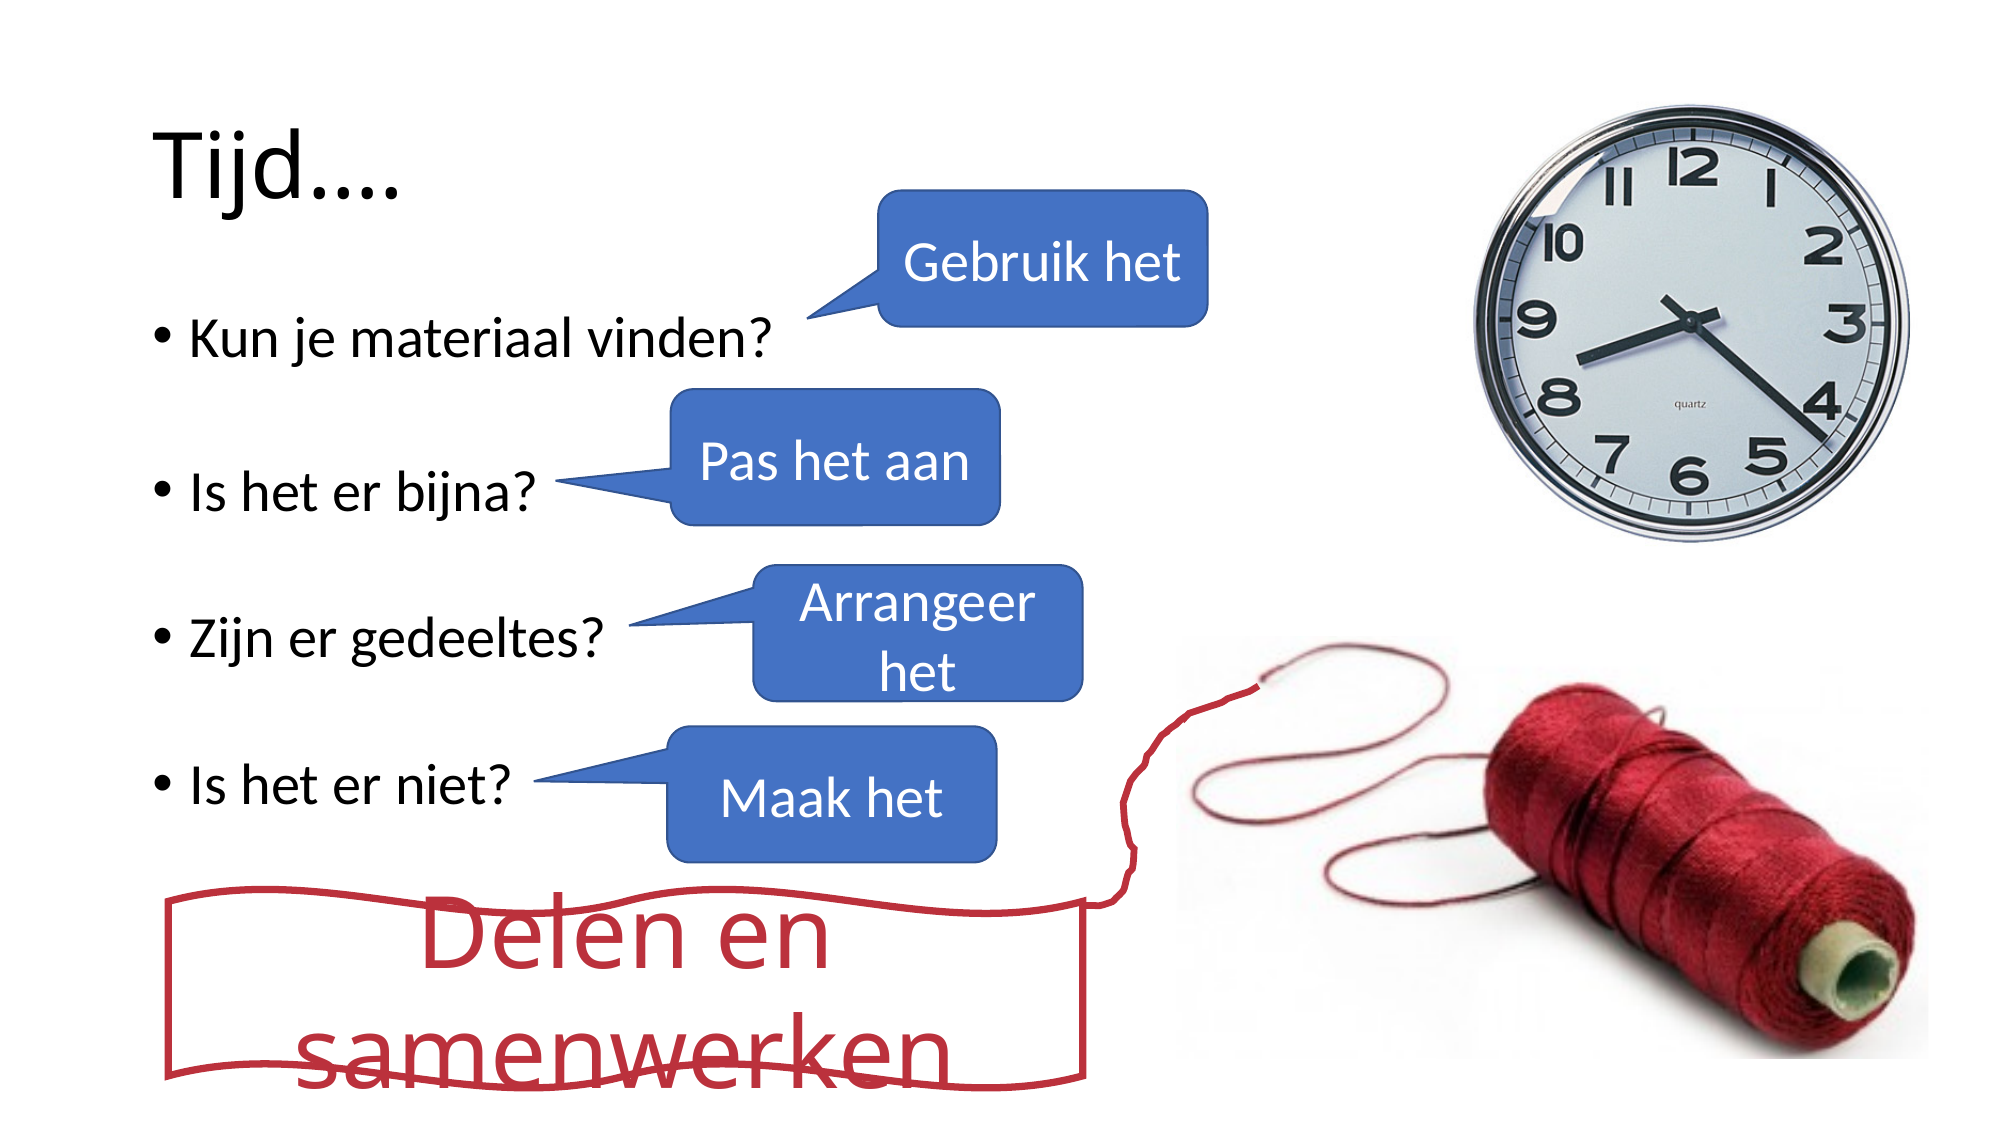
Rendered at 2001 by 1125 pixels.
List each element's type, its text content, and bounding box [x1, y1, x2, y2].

title Tijd…. [137, 59, 1423, 278]
text_box Delen en samenwerken [167, 888, 1084, 1089]
list Kun je materiaal vinden? Is het er bijna? Zijn er gedeeltes? Is het er niet? [137, 299, 1863, 1014]
picture [1423, 59, 1957, 593]
picture [1172, 636, 1929, 1059]
text_box Pas het aan [555, 388, 1002, 527]
text_box Arrangeer het [628, 564, 1084, 703]
text_box Maak het [533, 725, 998, 864]
text_box Gebruik het [806, 189, 1209, 328]
text_box [1084, 725, 1172, 907]
